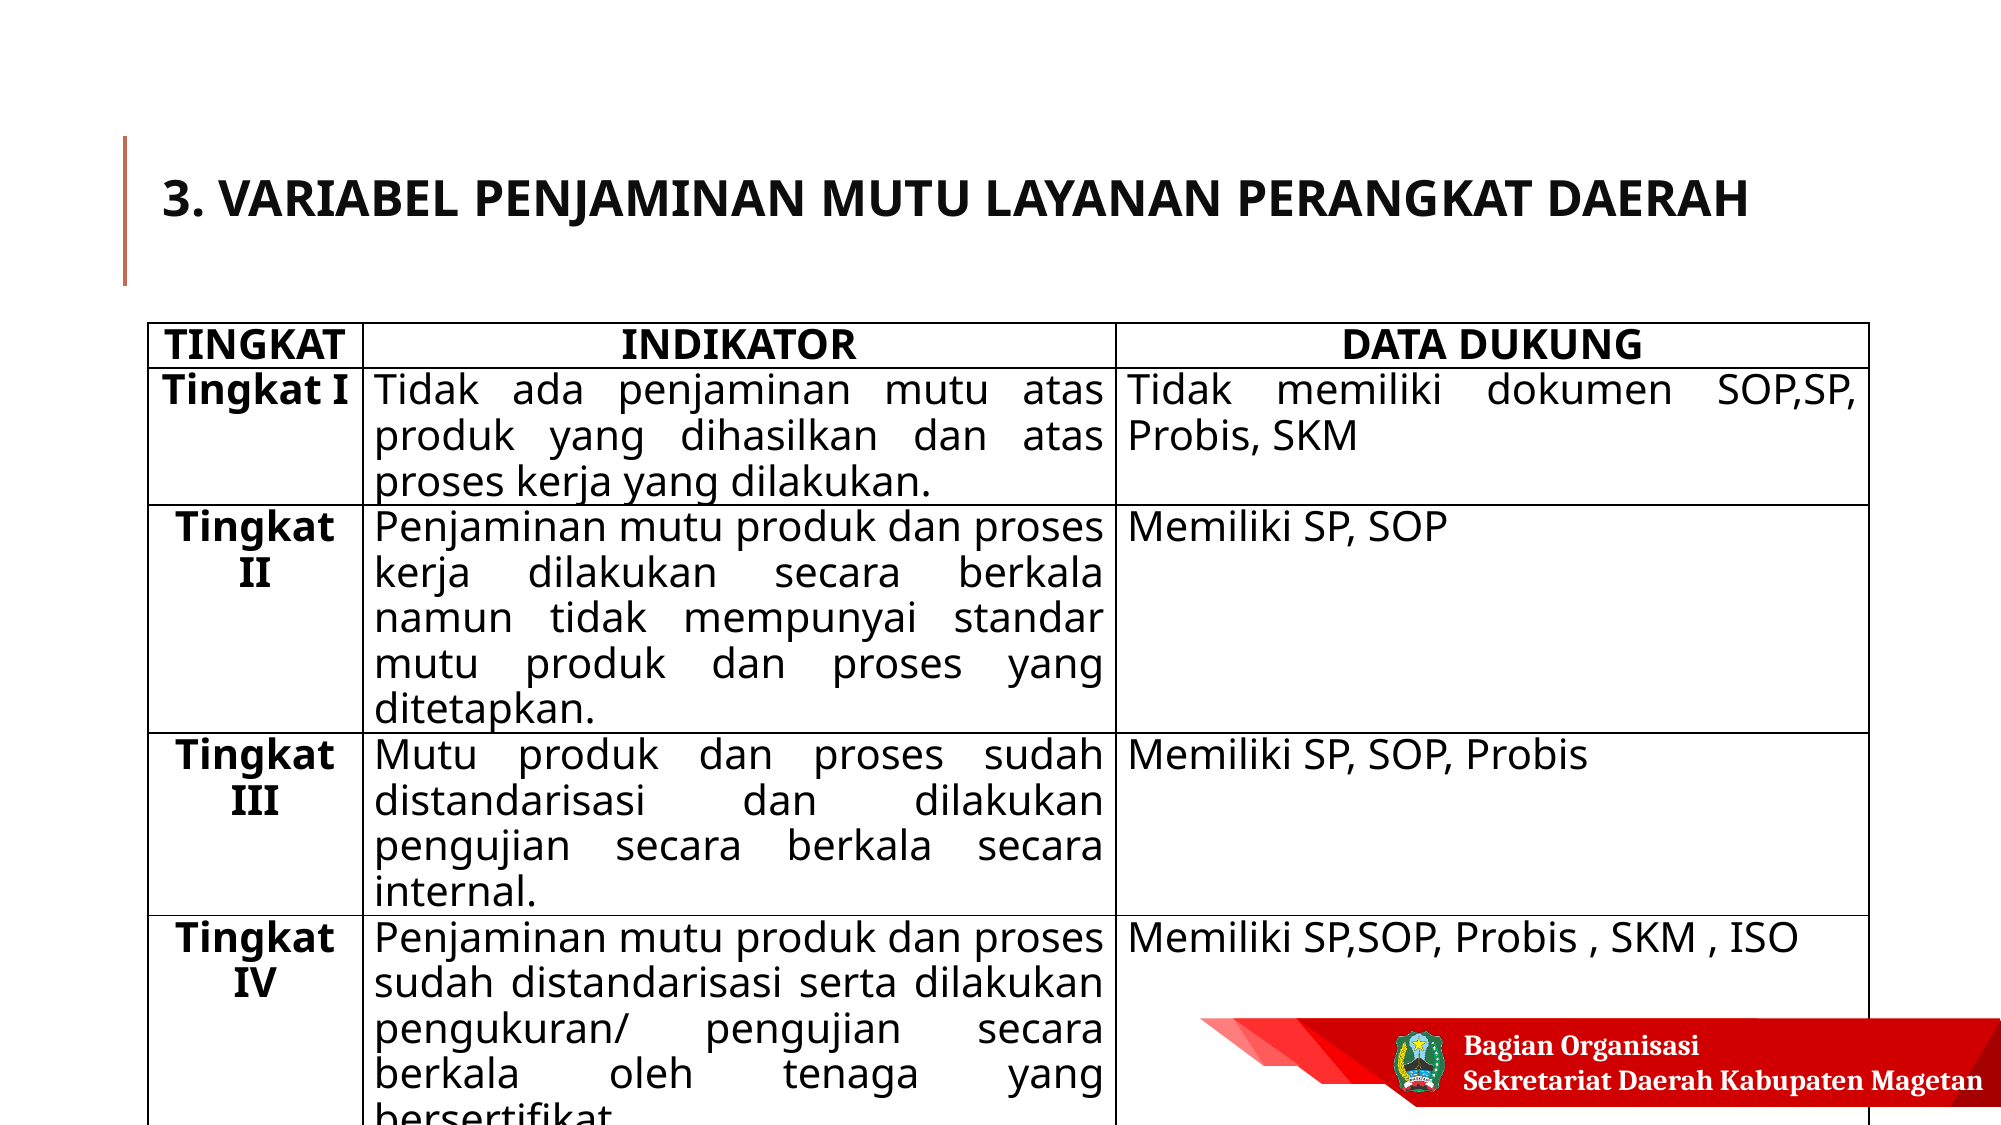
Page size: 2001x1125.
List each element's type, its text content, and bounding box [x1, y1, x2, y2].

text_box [1199, 1015, 2000, 1108]
table_cell Memiliki SP, SOP, Probis [1117, 734, 1868, 915]
table_cell Memiliki SP, SOP [1117, 506, 1868, 732]
table_cell Penjaminan mutu produk dan proses kerja dilakukan secara berkala namun tidak mempunyai standar mutu produk dan proses yang ditetapkan. [364, 506, 1115, 732]
table_cell Tingkat II [149, 506, 362, 732]
table_header DATA DUKUNG [1117, 324, 1868, 367]
table_header INDIKATOR [364, 324, 1115, 367]
table_cell Tidak ada penjaminan mutu atas produk yang dihasilkan dan atas proses kerja yang dilakukan. [364, 369, 1115, 504]
title 3. VARIABEL penjaminan mutu layanan PERANGKAT DAERAH [147, 145, 2000, 255]
table_cell Tingkat III [149, 734, 362, 915]
table_cell Memiliki SP,SOP, Probis , SKM , ISO [1117, 916, 1868, 1125]
picture [1368, 1023, 1470, 1099]
table_cell Penjaminan mutu produk dan proses sudah distandarisasi serta dilakukan pengukuran/ pengujian secara berkala oleh tenaga yang bersertifikat. [364, 916, 1115, 1125]
table_cell Tidak memiliki dokumen SOP,SP, Probis, SKM [1117, 369, 1868, 504]
table_cell Tingkat I [149, 369, 362, 504]
table_header TINGKAT [149, 324, 362, 367]
table_cell Mutu produk dan proses sudah distandarisasi dan dilakukan pengujian secara berkala secara internal. [364, 734, 1115, 915]
table_cell Tingkat IV [149, 916, 362, 1125]
